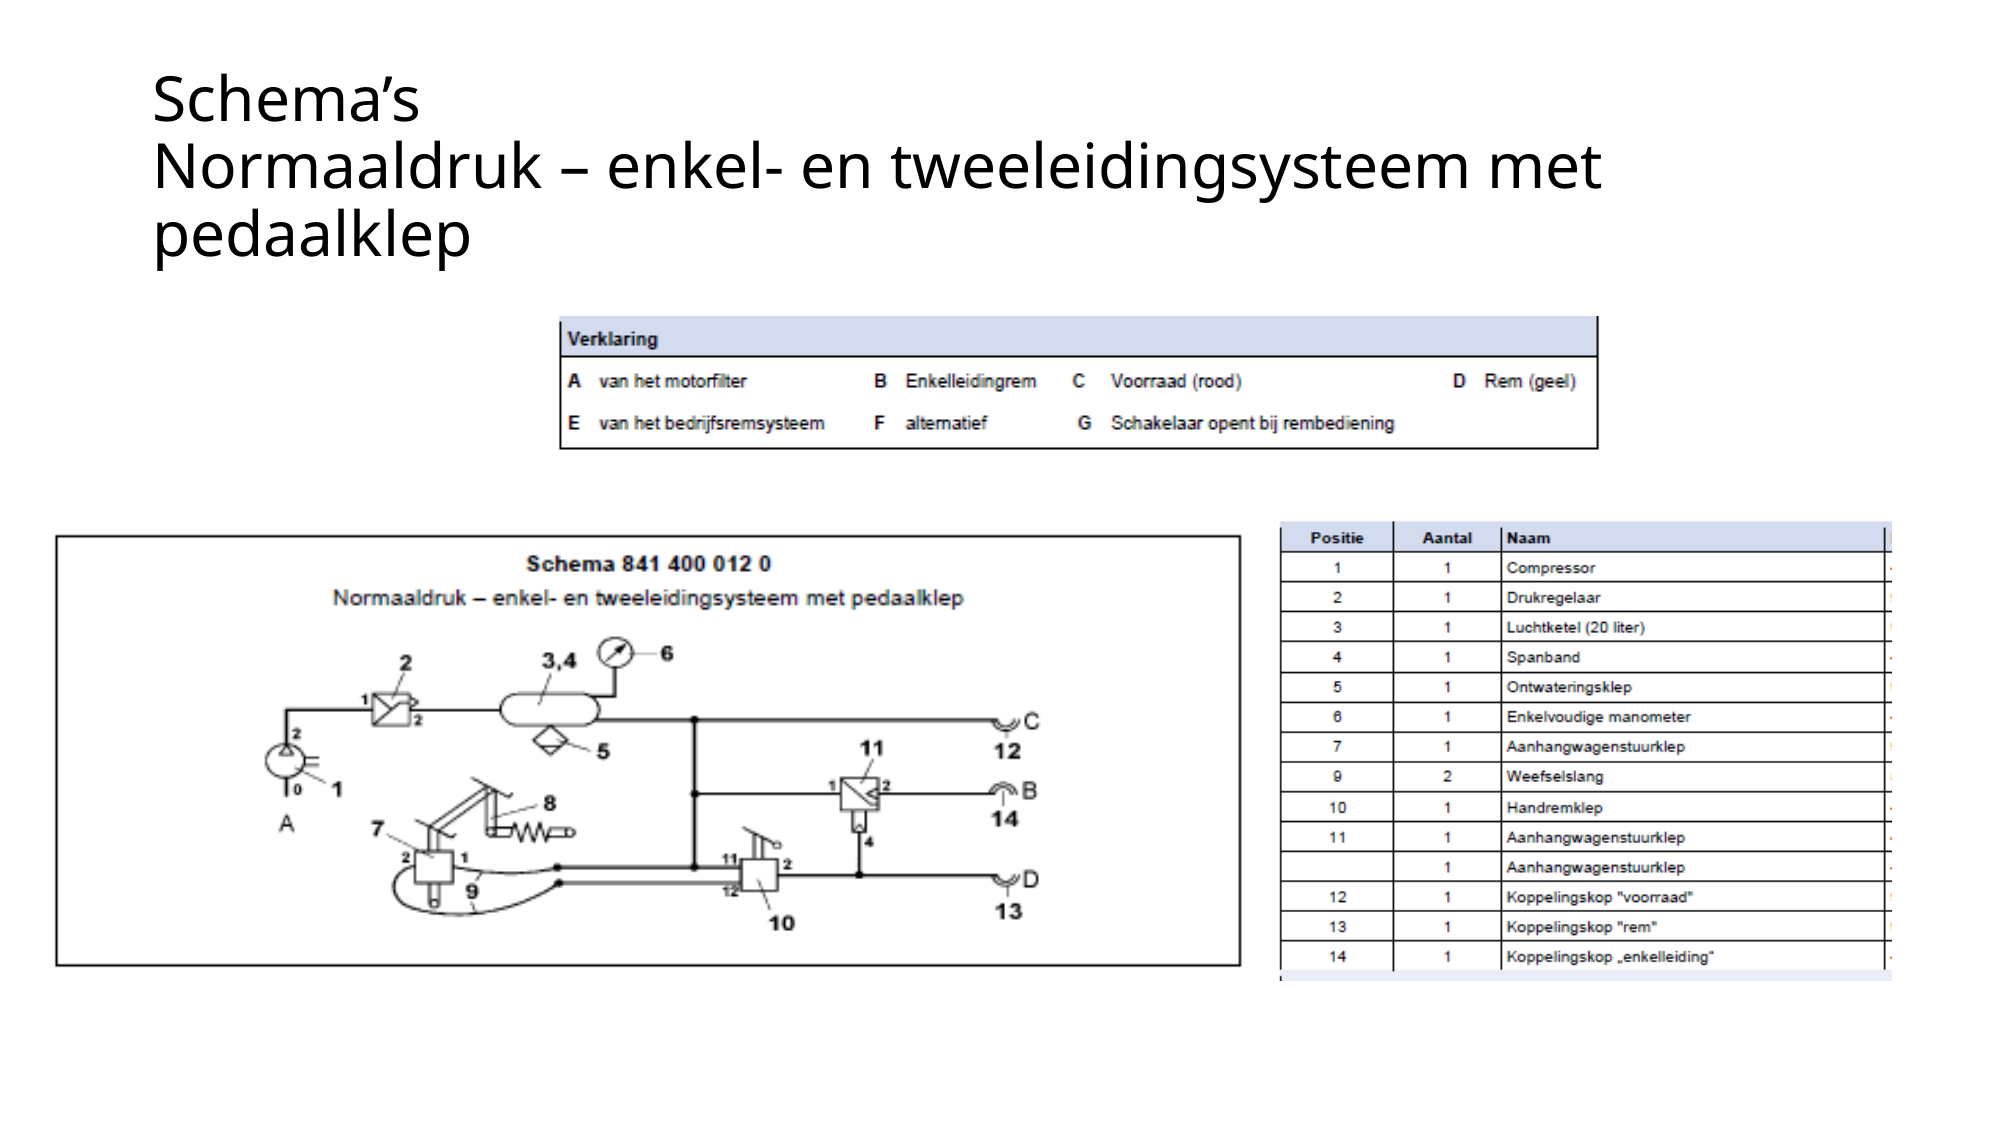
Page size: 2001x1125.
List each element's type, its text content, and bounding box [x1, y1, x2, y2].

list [38, 520, 1253, 983]
title Schema’s Normaaldruk – enkel- en tweeleidingsysteem met pedaalklep [137, 59, 1863, 278]
picture [552, 316, 1607, 456]
picture [1274, 520, 1892, 981]
